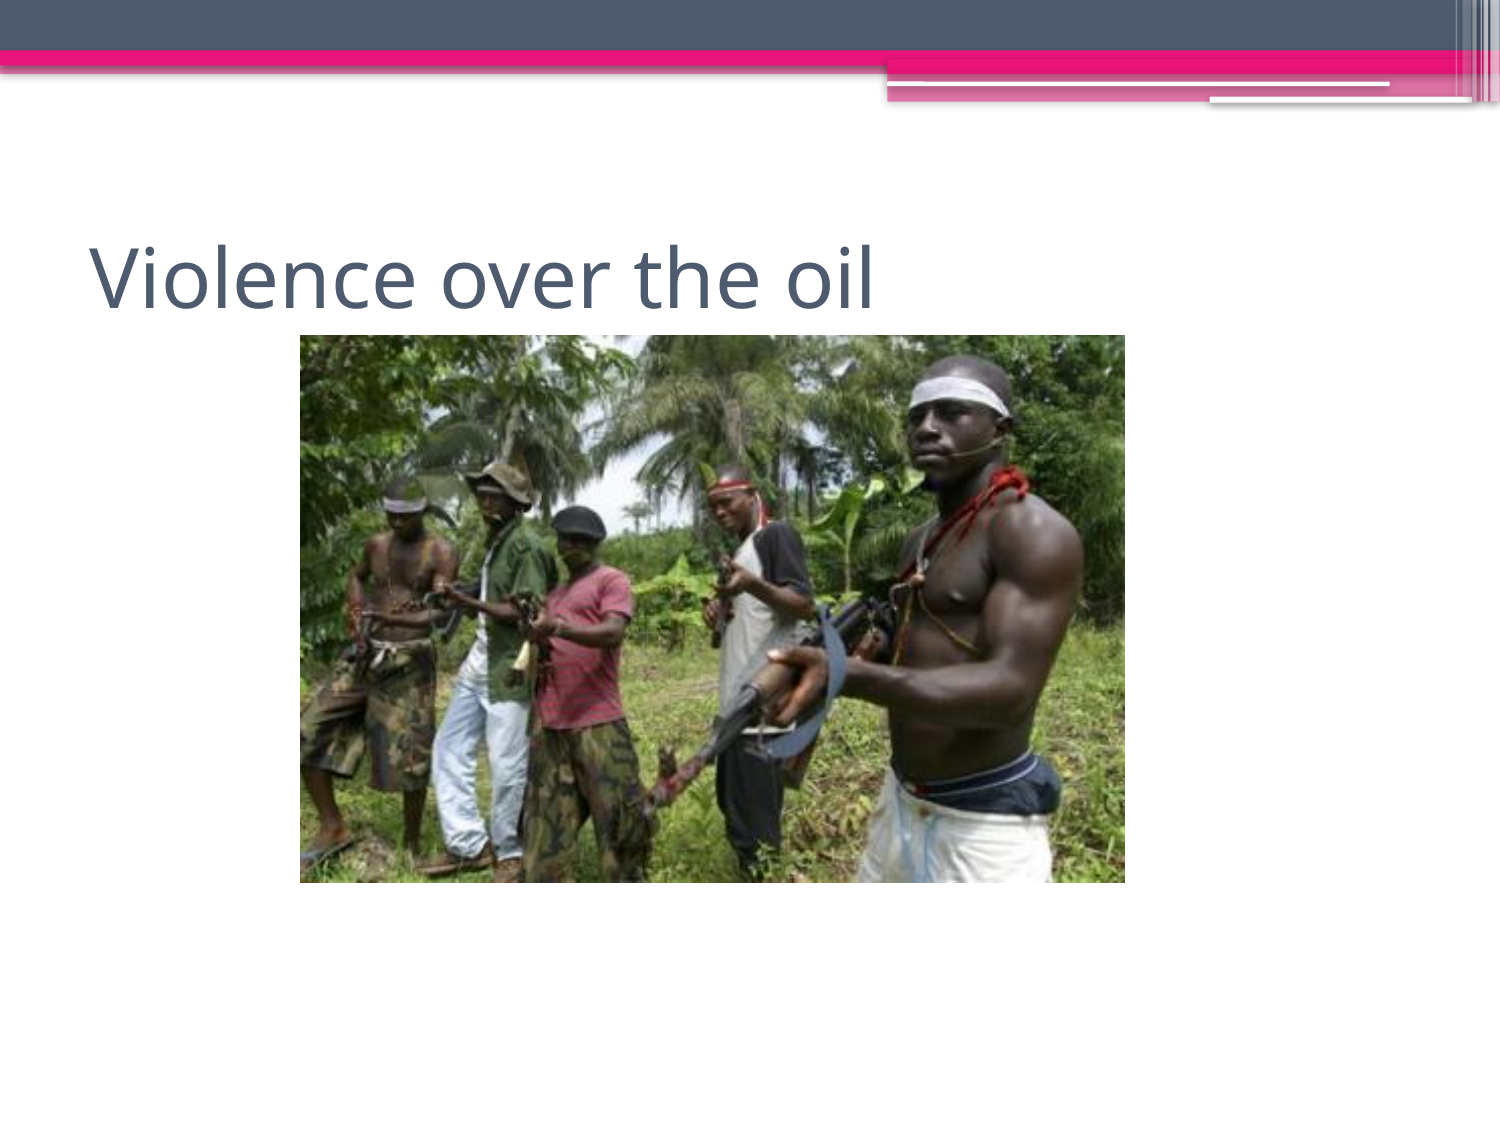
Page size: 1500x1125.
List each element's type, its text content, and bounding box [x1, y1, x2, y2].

title Violence over the oil [75, 187, 1425, 363]
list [299, 335, 1126, 883]
